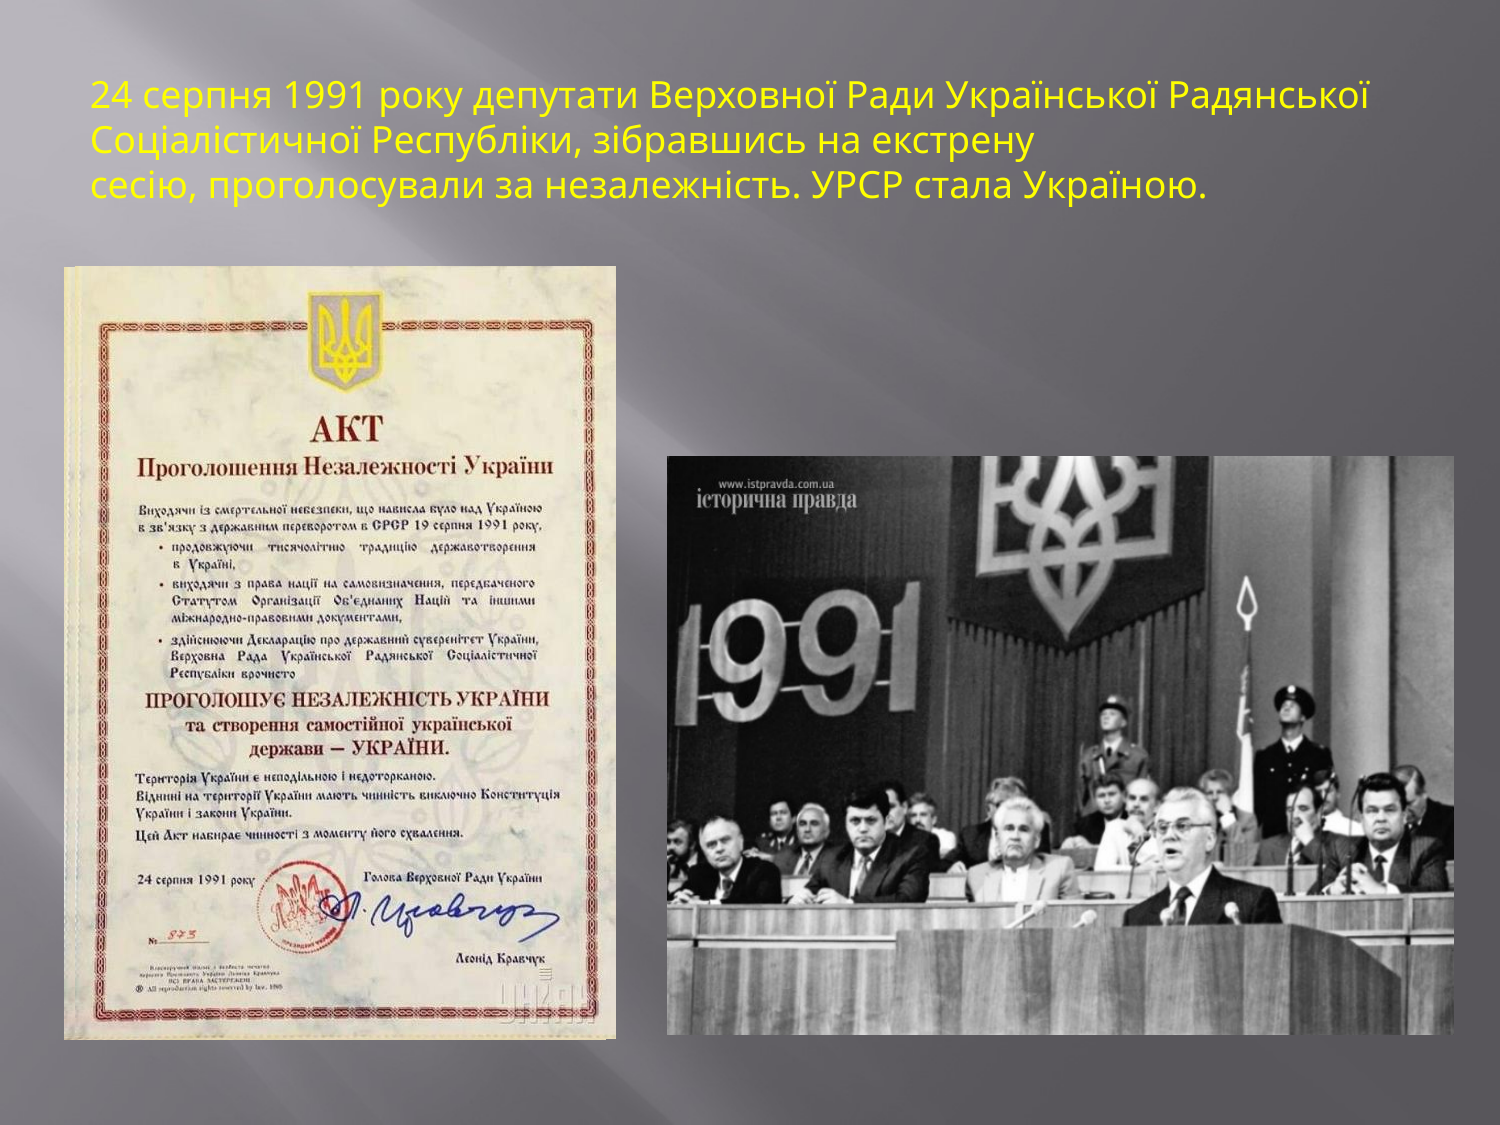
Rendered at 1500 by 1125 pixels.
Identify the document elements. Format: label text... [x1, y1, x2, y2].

picture [0, 0, 1500, 1125]
title 24 серпня 1991 року депутати Верховної Ради Української Радянської Соціалістичної Республіки, зібравшись на екстрену сесію, проголосували за незалежність. УРСР стала Україною. [75, 45, 1425, 233]
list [64, 266, 74, 1040]
